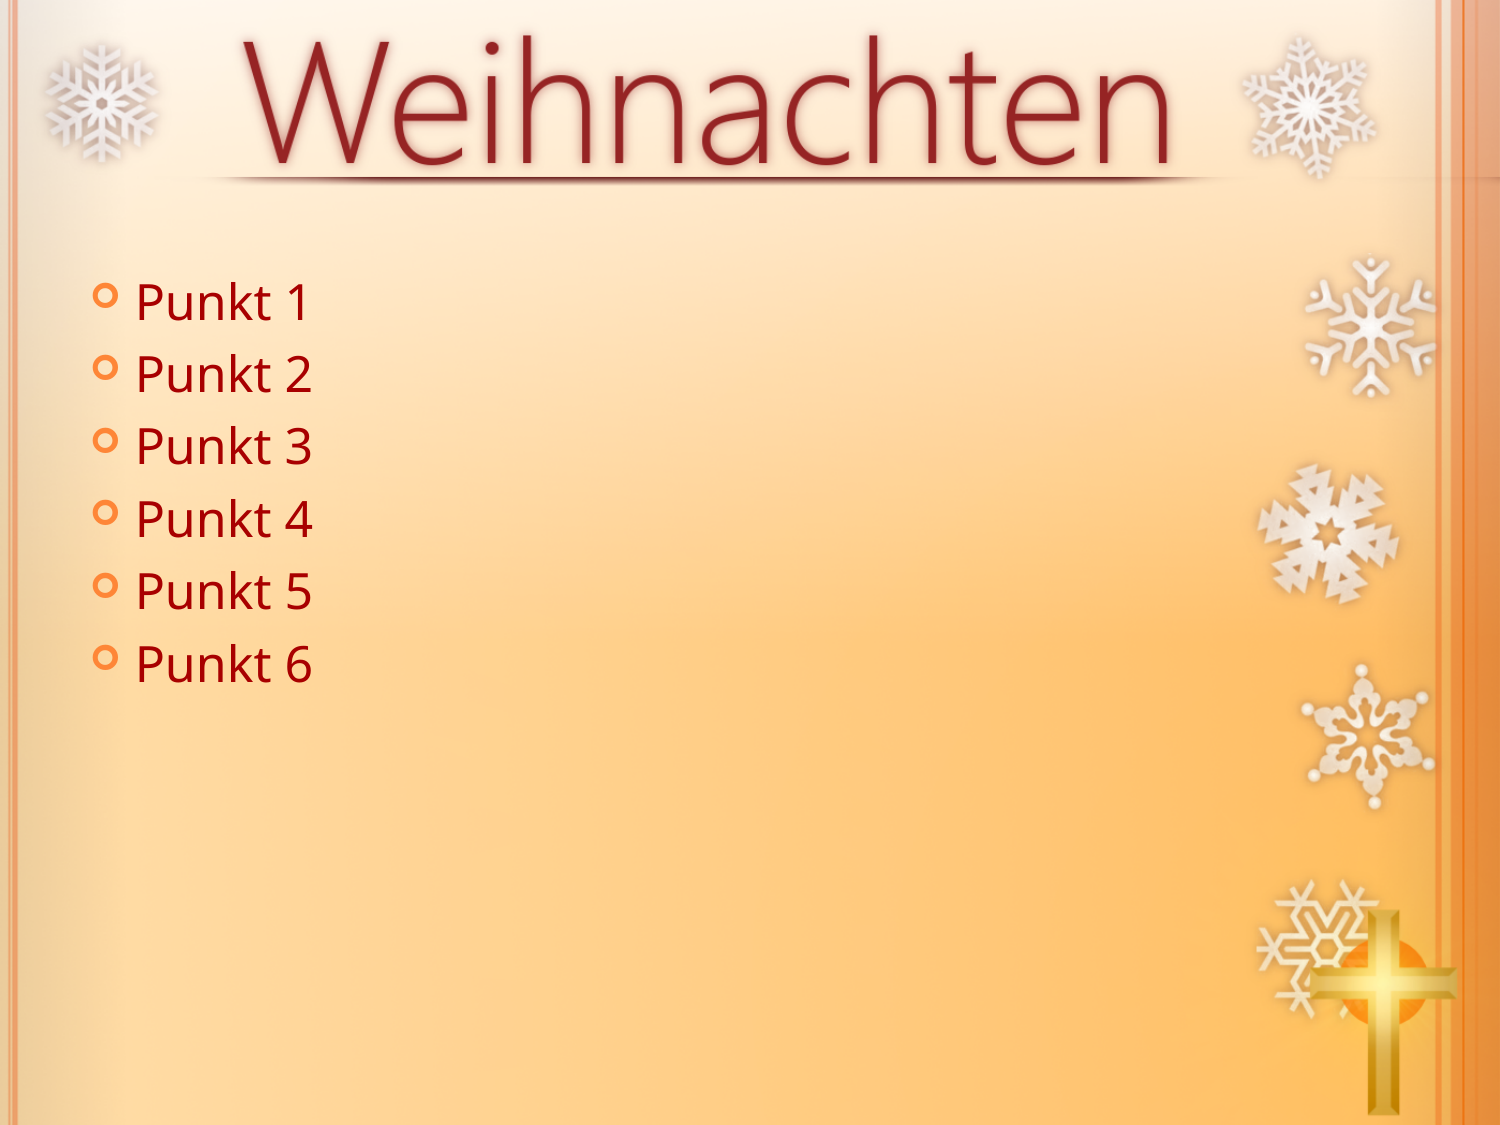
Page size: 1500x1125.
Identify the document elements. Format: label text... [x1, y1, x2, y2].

picture [0, 0, 1500, 1125]
list Punkt 1 Punkt 2 Punkt 3 Punkt 4 Punkt 5 Punkt 6 [75, 262, 1300, 1062]
